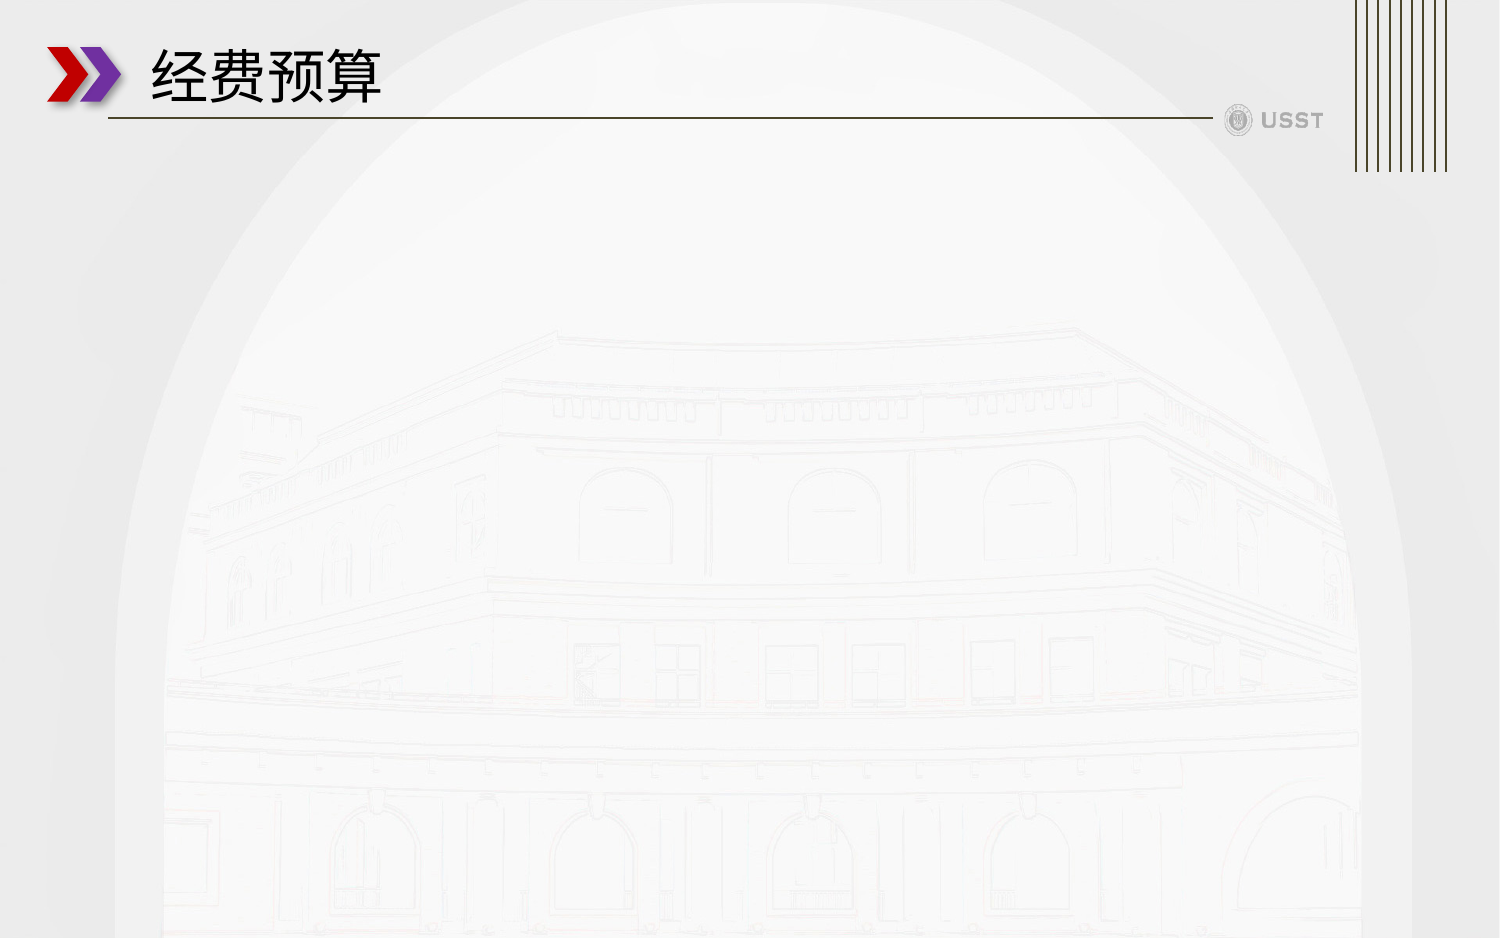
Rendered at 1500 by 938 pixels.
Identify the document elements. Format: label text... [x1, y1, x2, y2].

picture [0, 0, 1500, 938]
picture [1368, 0, 1377, 31]
picture [1391, 0, 1400, 31]
picture [1379, 0, 1389, 31]
picture [1402, 0, 1411, 31]
picture [1357, 0, 1366, 31]
title 经费预算 [135, 31, 1489, 119]
picture [1424, 0, 1434, 31]
picture [1413, 0, 1422, 31]
picture [1436, 0, 1445, 31]
picture [1266, 119, 1273, 125]
